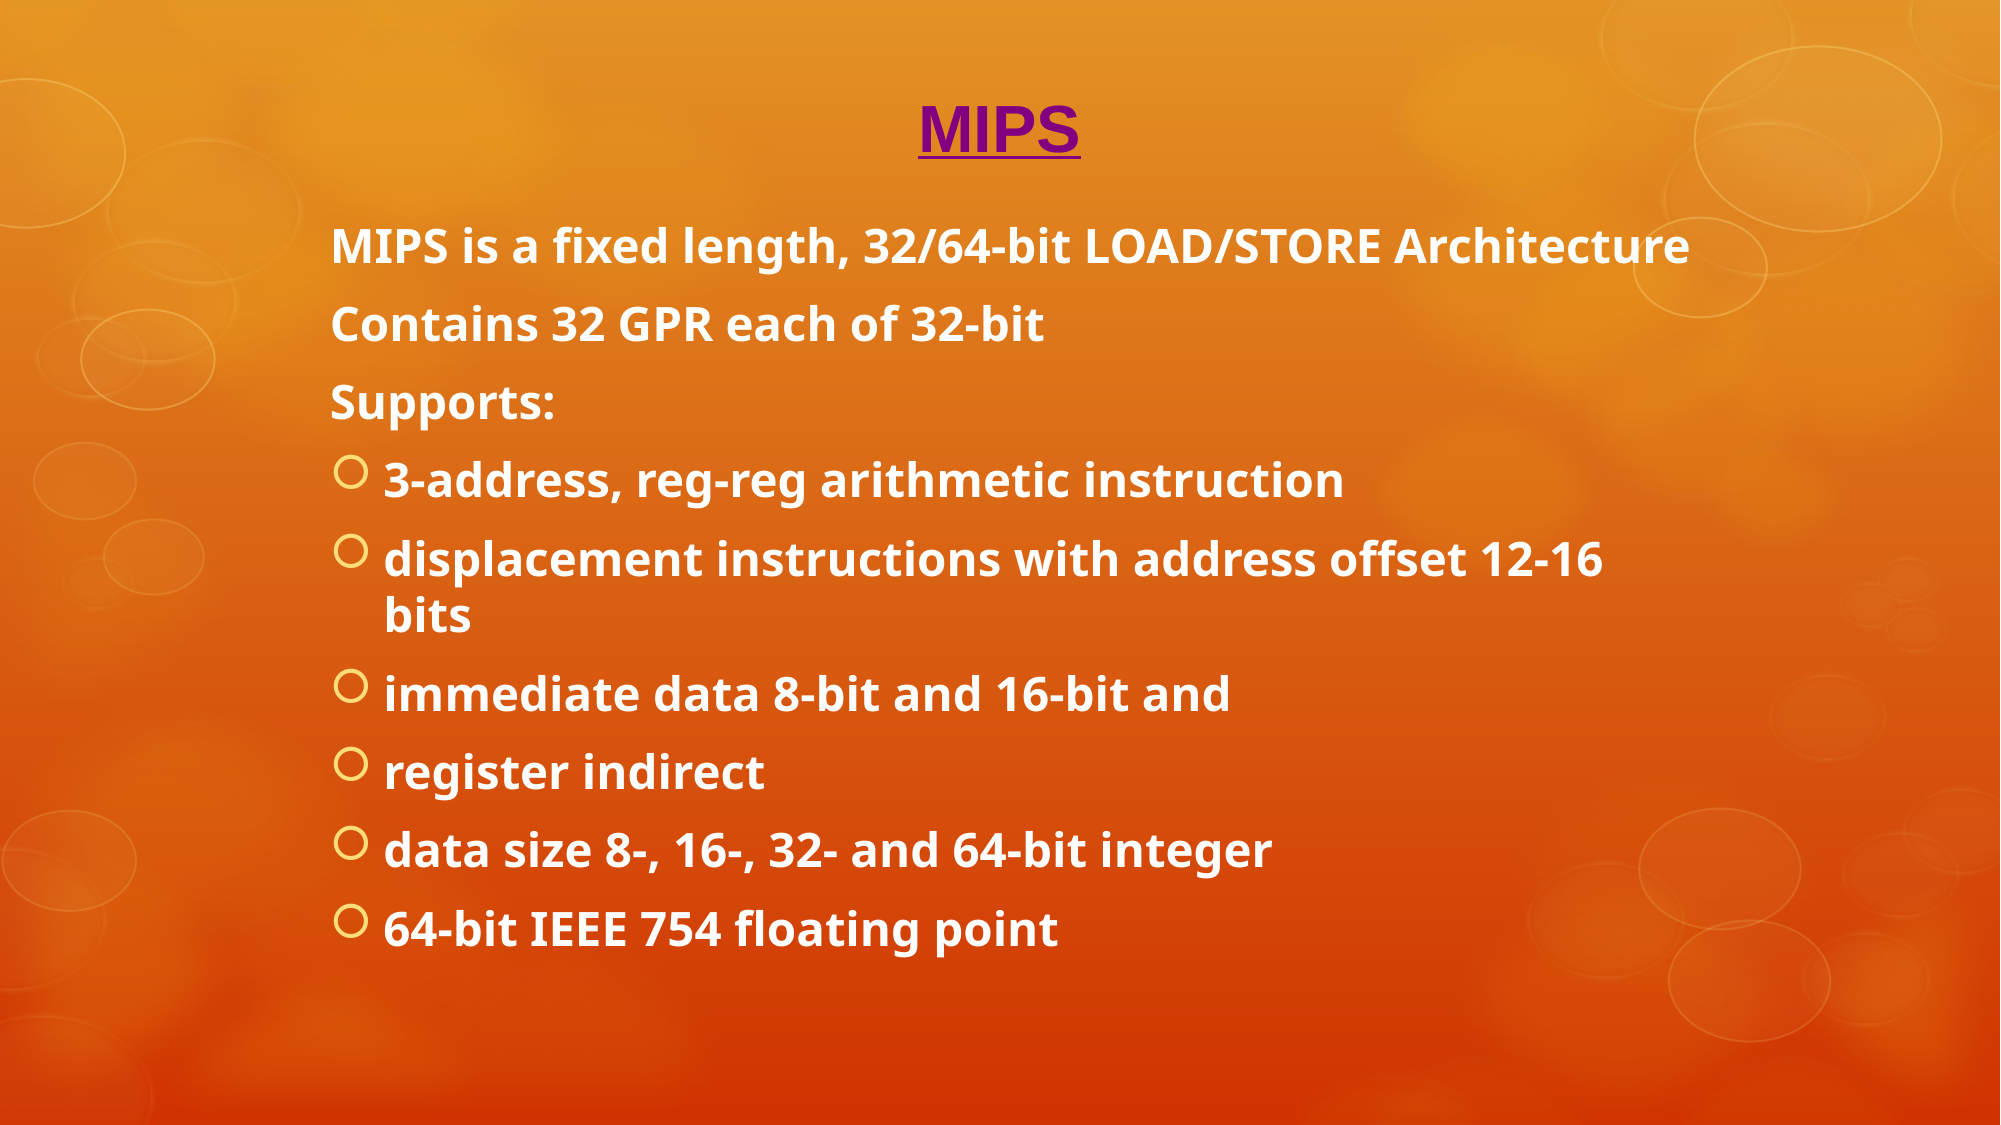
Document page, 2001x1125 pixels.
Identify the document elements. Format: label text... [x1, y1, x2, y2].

text_box MIPS [249, 78, 1750, 173]
list MIPS is a fixed length, 32/64-bit LOAD/STORE Architecture Contains 32 GPR each of 32-bit Supports: 3-address, reg-reg arithmetic instruction displacement instructions with address offset 12-16 bits immediate data 8-bit and 16-bit and register indirect data size 8-, 16-, 32- and 64-bit integer 64-bit IEEE 754 floating point [314, 208, 1721, 1024]
